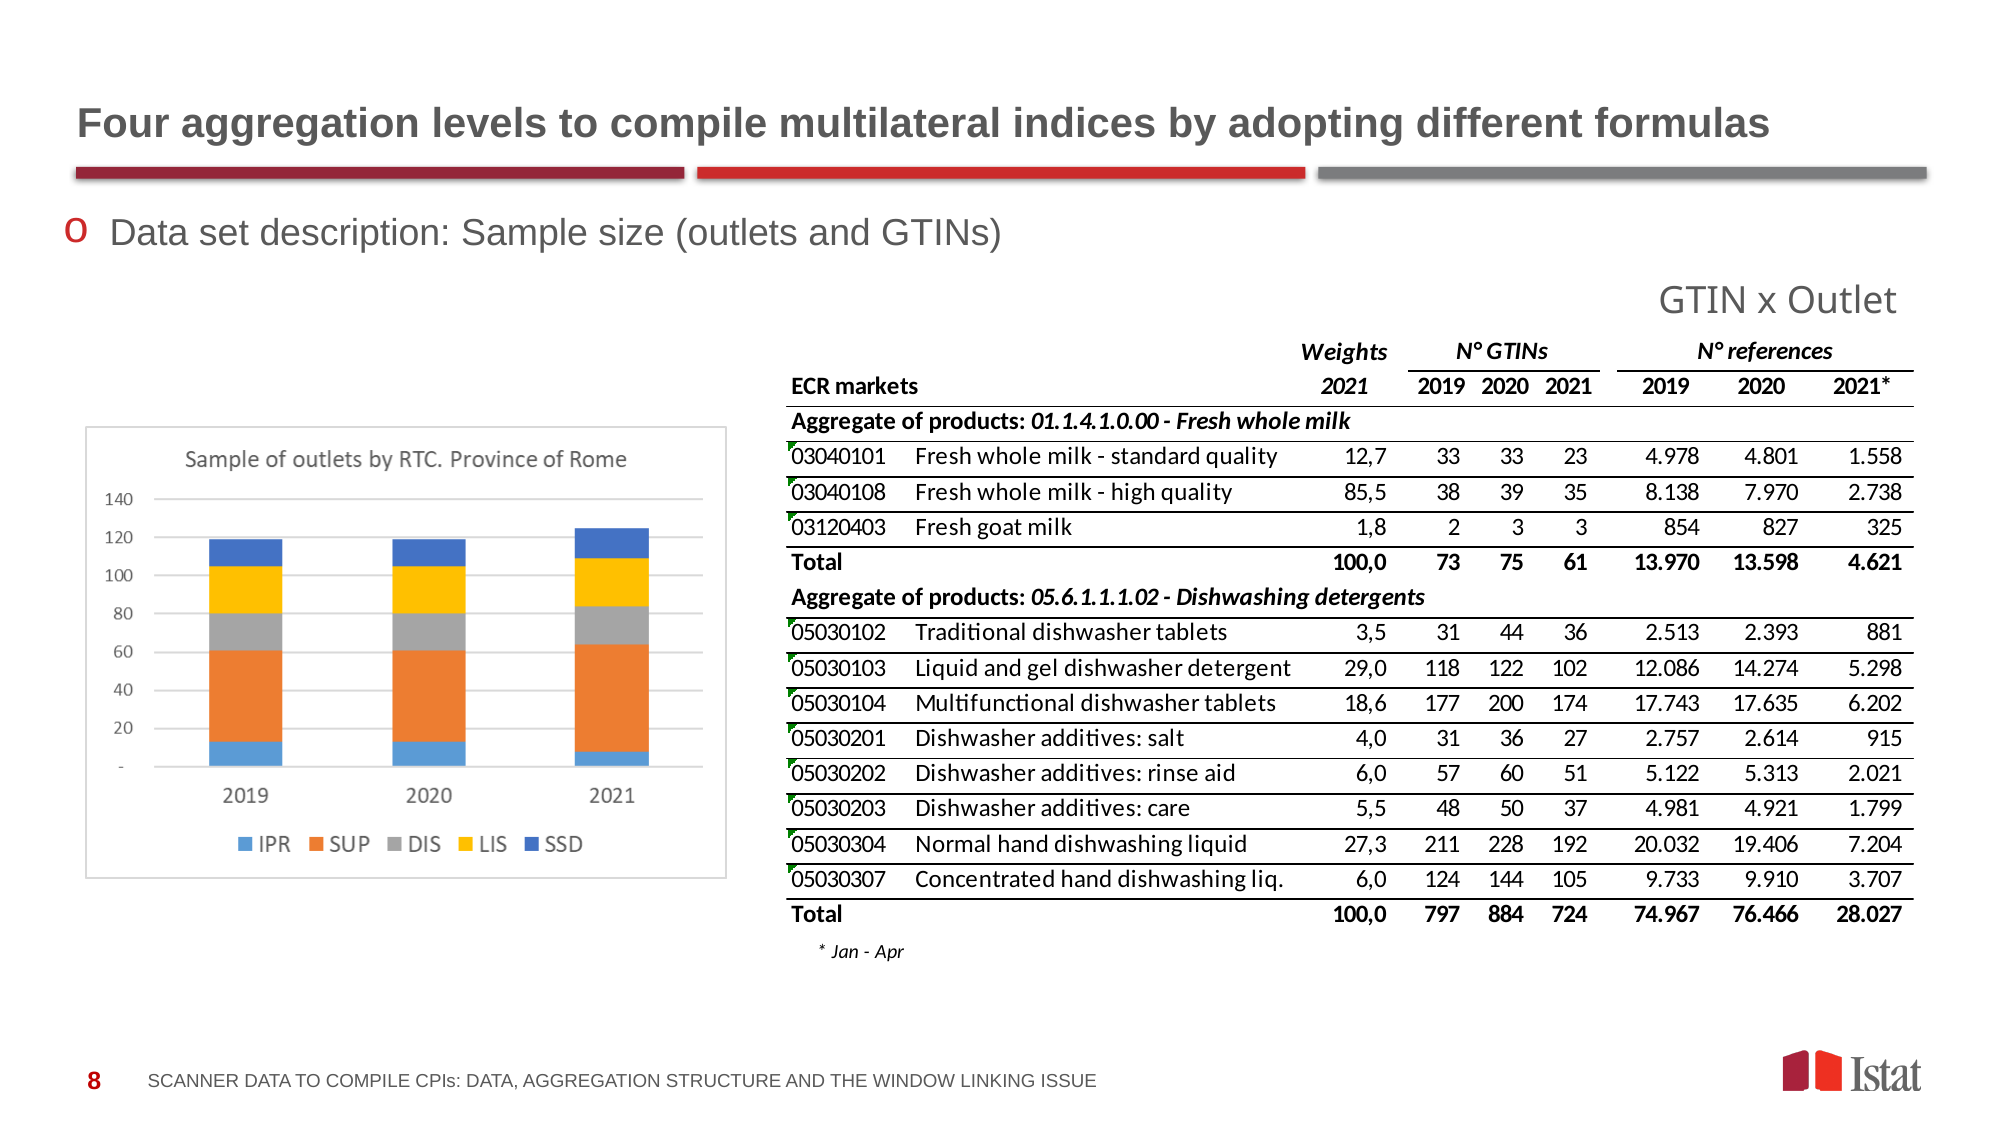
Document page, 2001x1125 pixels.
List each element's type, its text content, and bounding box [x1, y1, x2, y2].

footer Scanner data to compile CPIs: Data, Aggregation structure and the Window Linking issue [147, 1048, 1730, 1092]
picture [85, 425, 728, 880]
title Four aggregation levels to compile multilateral indices by adopting different formulas [76, 88, 1926, 146]
list Data set description: Sample size (outlets and GTINs) [62, 207, 1323, 264]
picture [785, 334, 1916, 972]
text_box GTIN x Outlet [1643, 269, 1912, 329]
slide_number 8 [53, 1049, 136, 1110]
